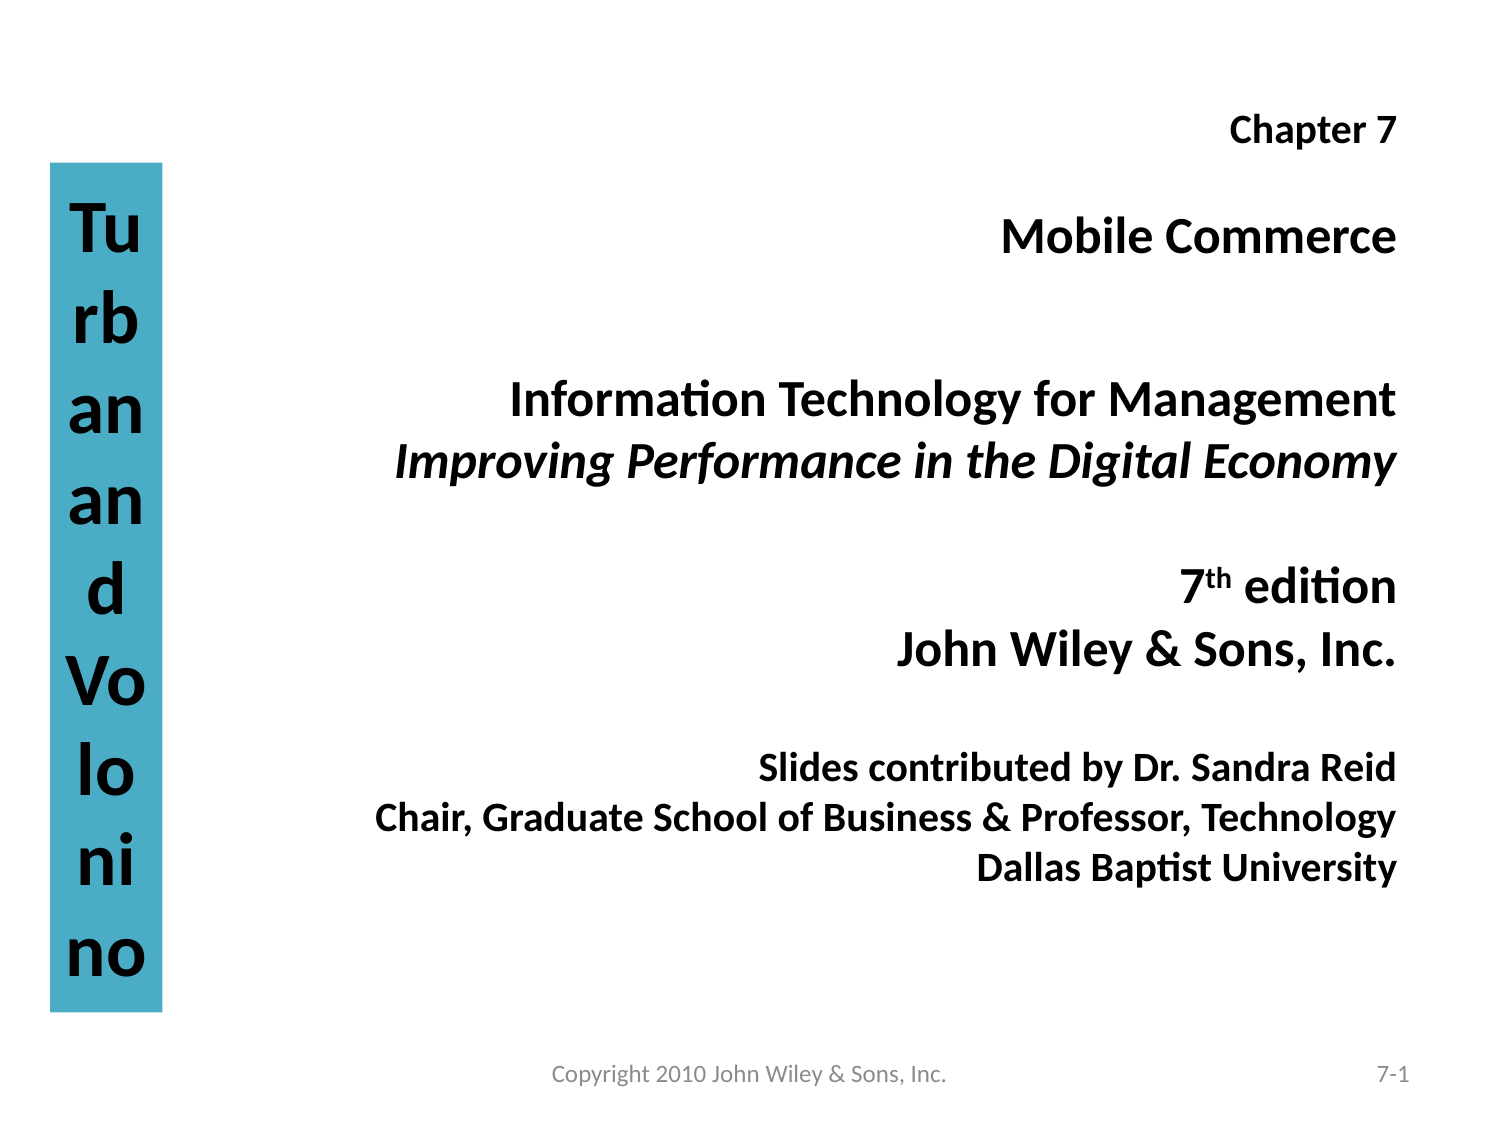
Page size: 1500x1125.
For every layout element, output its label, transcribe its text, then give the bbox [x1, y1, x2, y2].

title Chapter 7 Mobile Commerce Information Technology for Management Improving Performance in the Digital Economy 7th edition John Wiley & Sons, Inc. Slides contributed by Dr. Sandra Reid Chair, Graduate School of Business & Professor, Technology Dallas Baptist University [163, 350, 1413, 592]
slide_number 7-1 [1074, 1042, 1425, 1103]
footer Copyright 2010 John Wiley & Sons, Inc. [512, 1042, 988, 1103]
subtitle Turban and Volonino [50, 162, 163, 1013]
